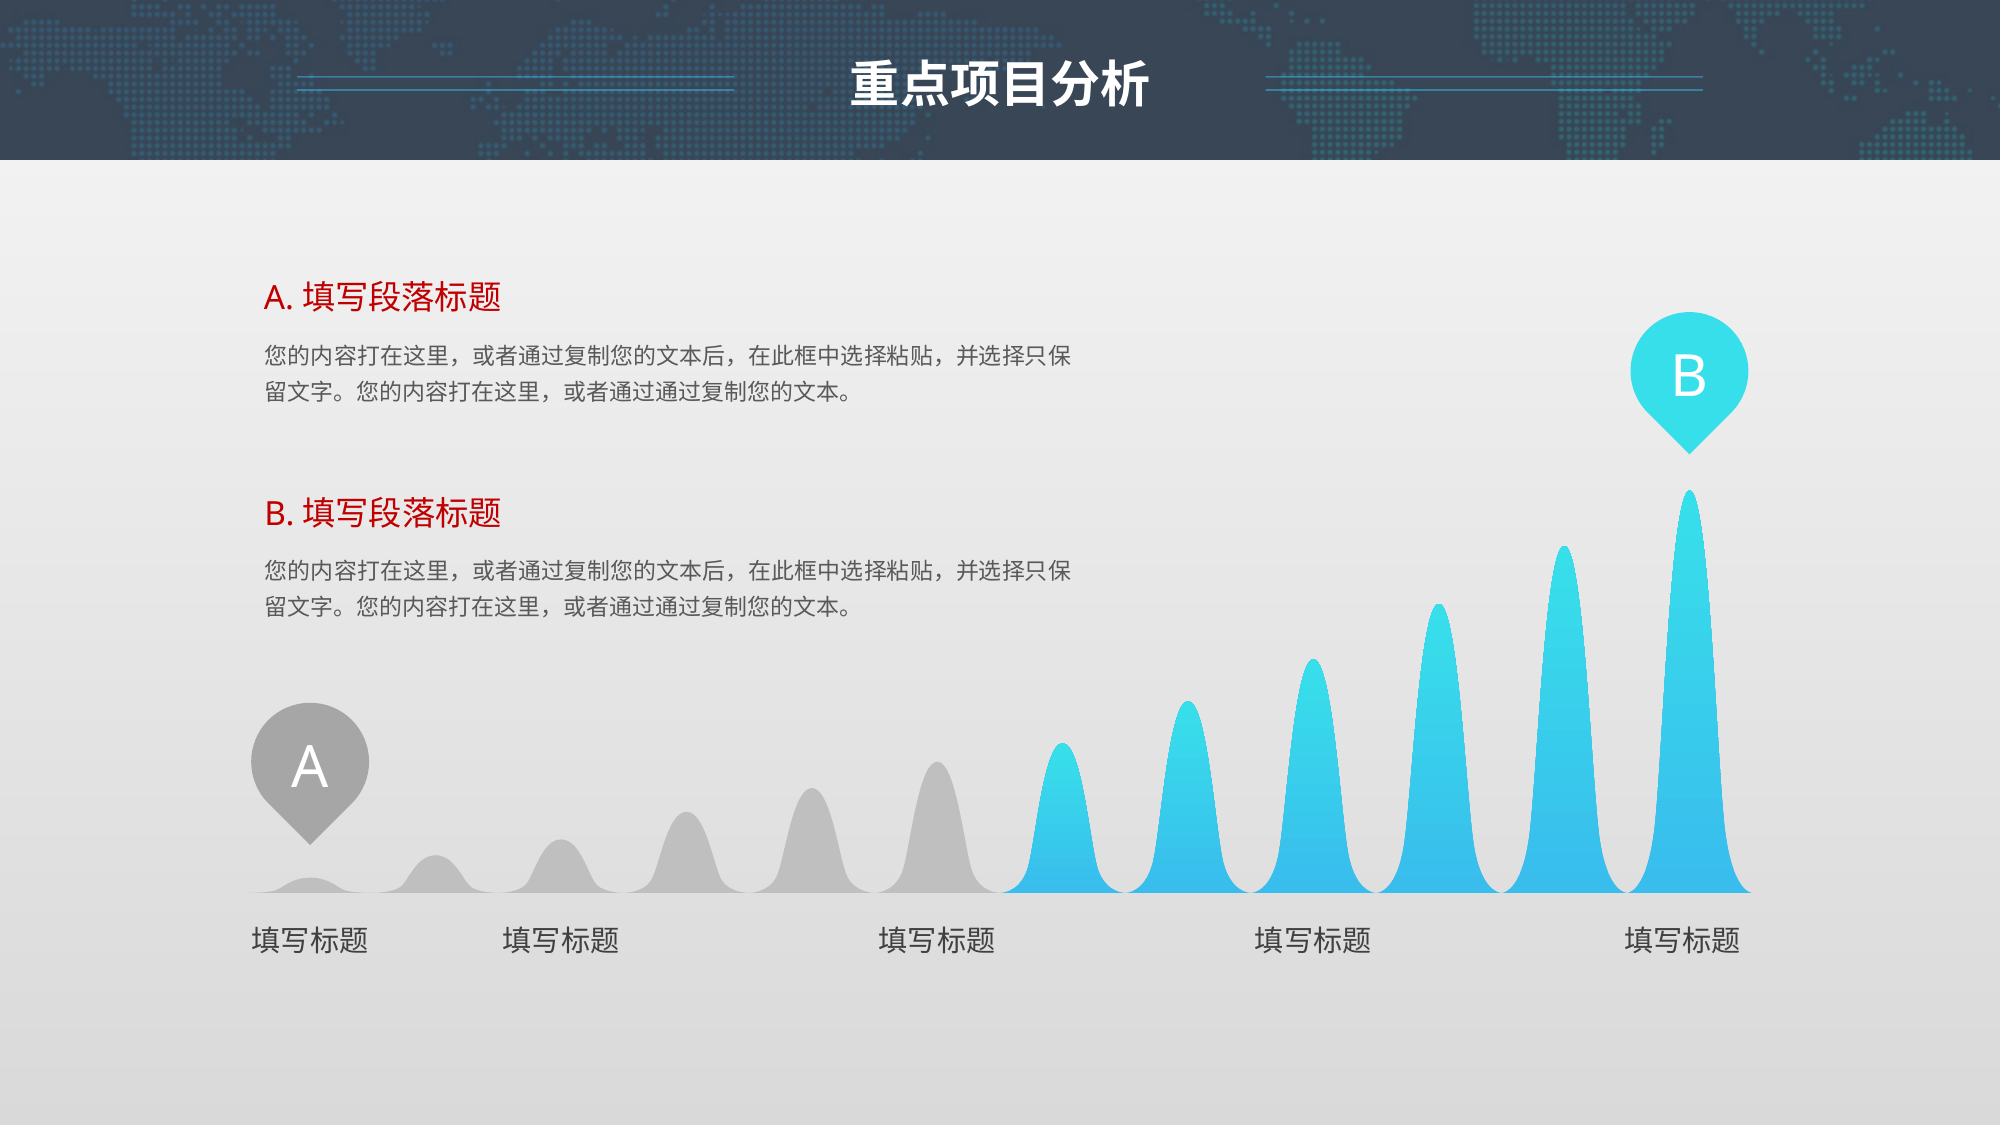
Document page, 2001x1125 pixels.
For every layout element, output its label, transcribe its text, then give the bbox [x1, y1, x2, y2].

text_box A.填写段落标题 [249, 269, 517, 325]
text_box 填写标题 [1609, 914, 1757, 965]
text_box [245, 875, 372, 896]
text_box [296, 76, 1704, 91]
text_box [747, 785, 874, 896]
picture [0, 0, 2000, 161]
text_box [872, 759, 999, 896]
text_box 您的内容打在这里，或者通过复制您的文本后，在此框中选择粘贴，并选择只保留文字。您的内容打在这里，或者通过通过复制您的文本。 [251, 326, 1086, 412]
text_box 重点项目分析 [835, 45, 1165, 75]
text_box [1624, 488, 1755, 896]
text_box A [249, 700, 372, 848]
text_box [1499, 543, 1626, 896]
text_box 填写标题 [863, 914, 1011, 965]
text_box 填写标题 [236, 914, 384, 965]
text_box 重点项目分析 [835, 98, 1165, 121]
text_box B [1628, 309, 1751, 457]
text_box [496, 837, 623, 896]
text_box [621, 809, 749, 896]
text_box [1123, 699, 1250, 896]
text_box 您的内容打在这里，或者通过复制您的文本后，在此框中选择粘贴，并选择只保留文字。您的内容打在这里，或者通过通过复制您的文本。 [251, 541, 1086, 627]
text_box [1374, 601, 1501, 896]
text_box [370, 853, 498, 896]
text_box 填写标题 [487, 914, 635, 965]
text_box [997, 741, 1125, 896]
text_box B.填写段落标题 [249, 484, 517, 540]
text_box [1248, 657, 1376, 896]
text_box 填写标题 [1240, 914, 1387, 965]
